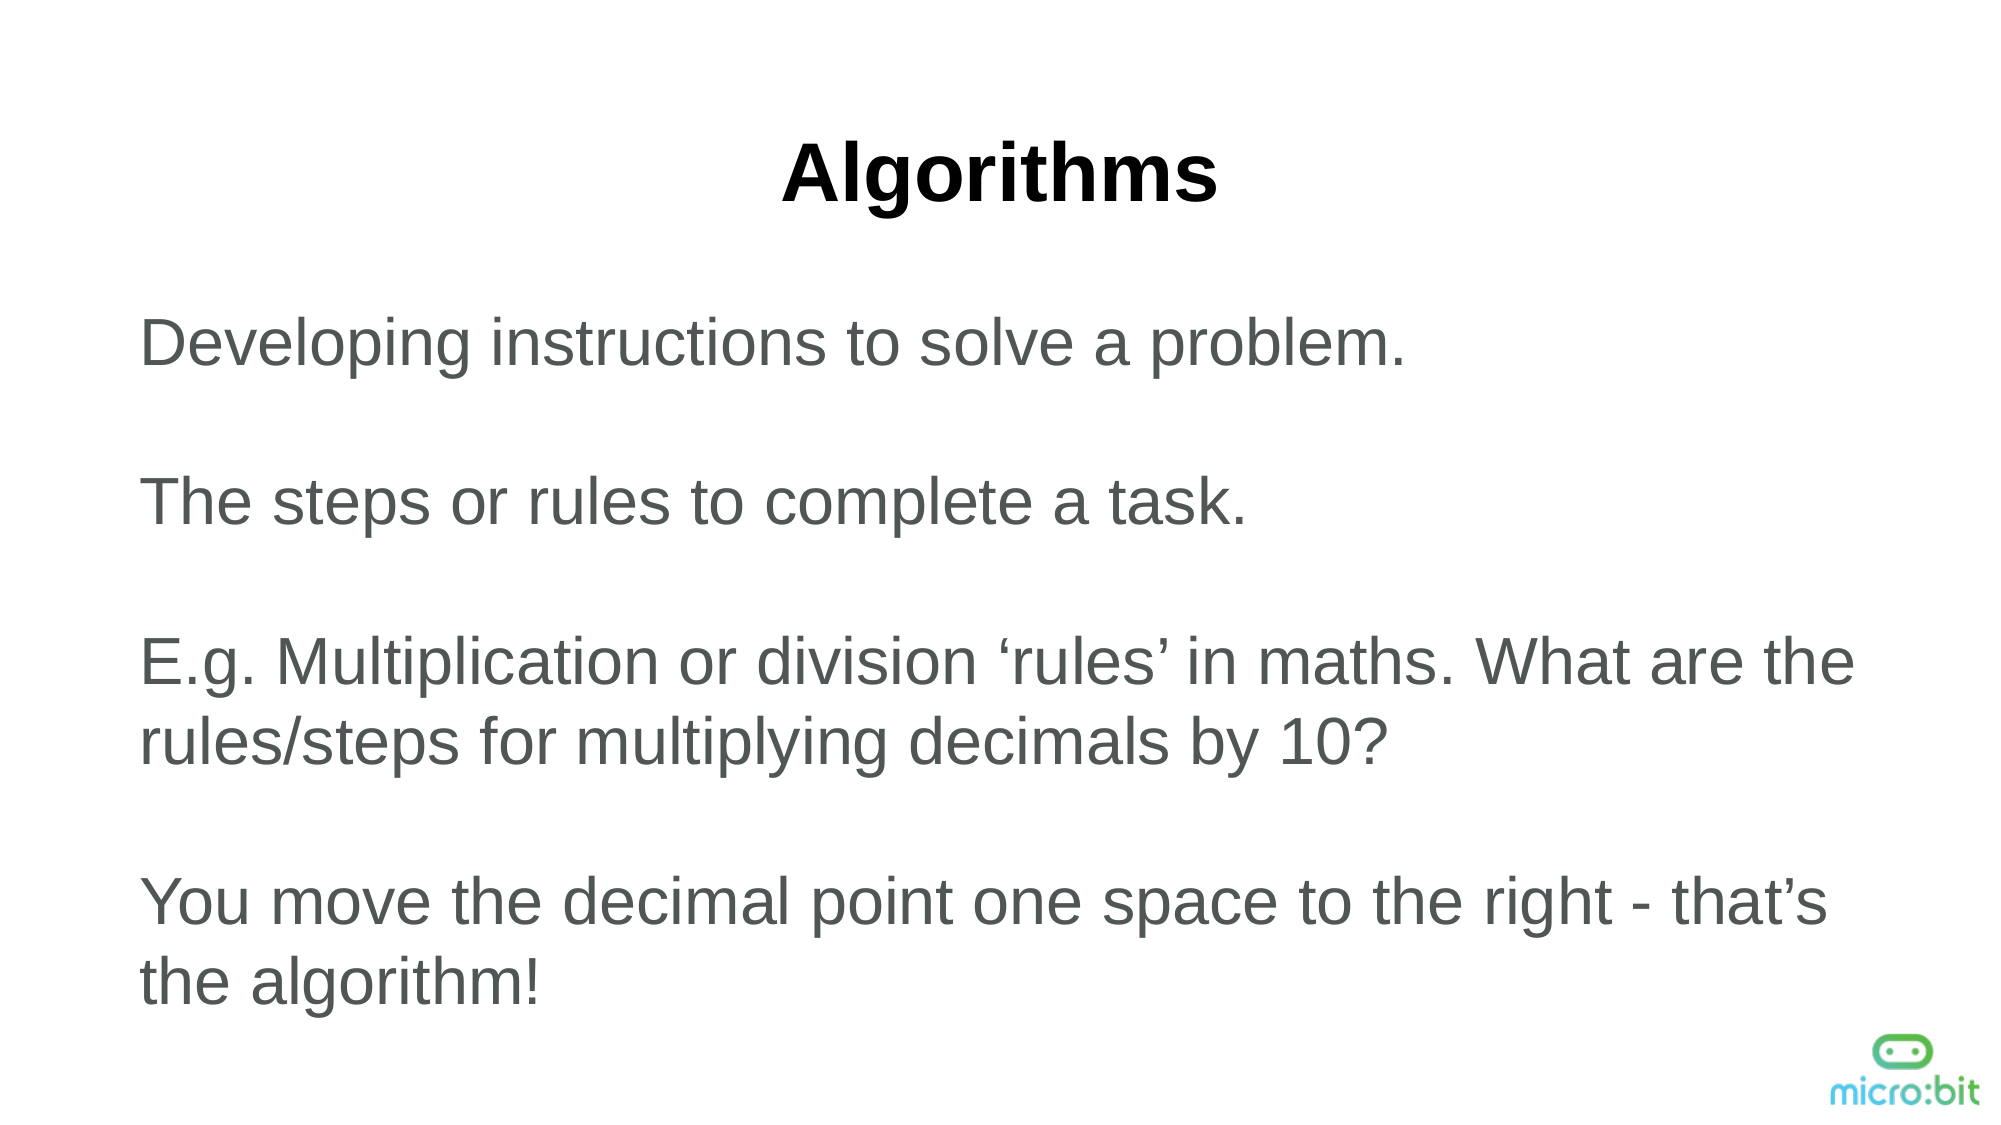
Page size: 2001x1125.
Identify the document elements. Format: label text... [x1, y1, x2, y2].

text_box Algorithms Developing instructions to solve a problem. The steps or rules to complete a task. E.g. Multiplication or division ‘rules’ in maths. What are the rules/steps for multiplying decimals by 10? You move the decimal point one space to the right - that’s the algorithm! [124, 104, 1876, 928]
picture [1830, 1029, 1980, 1106]
